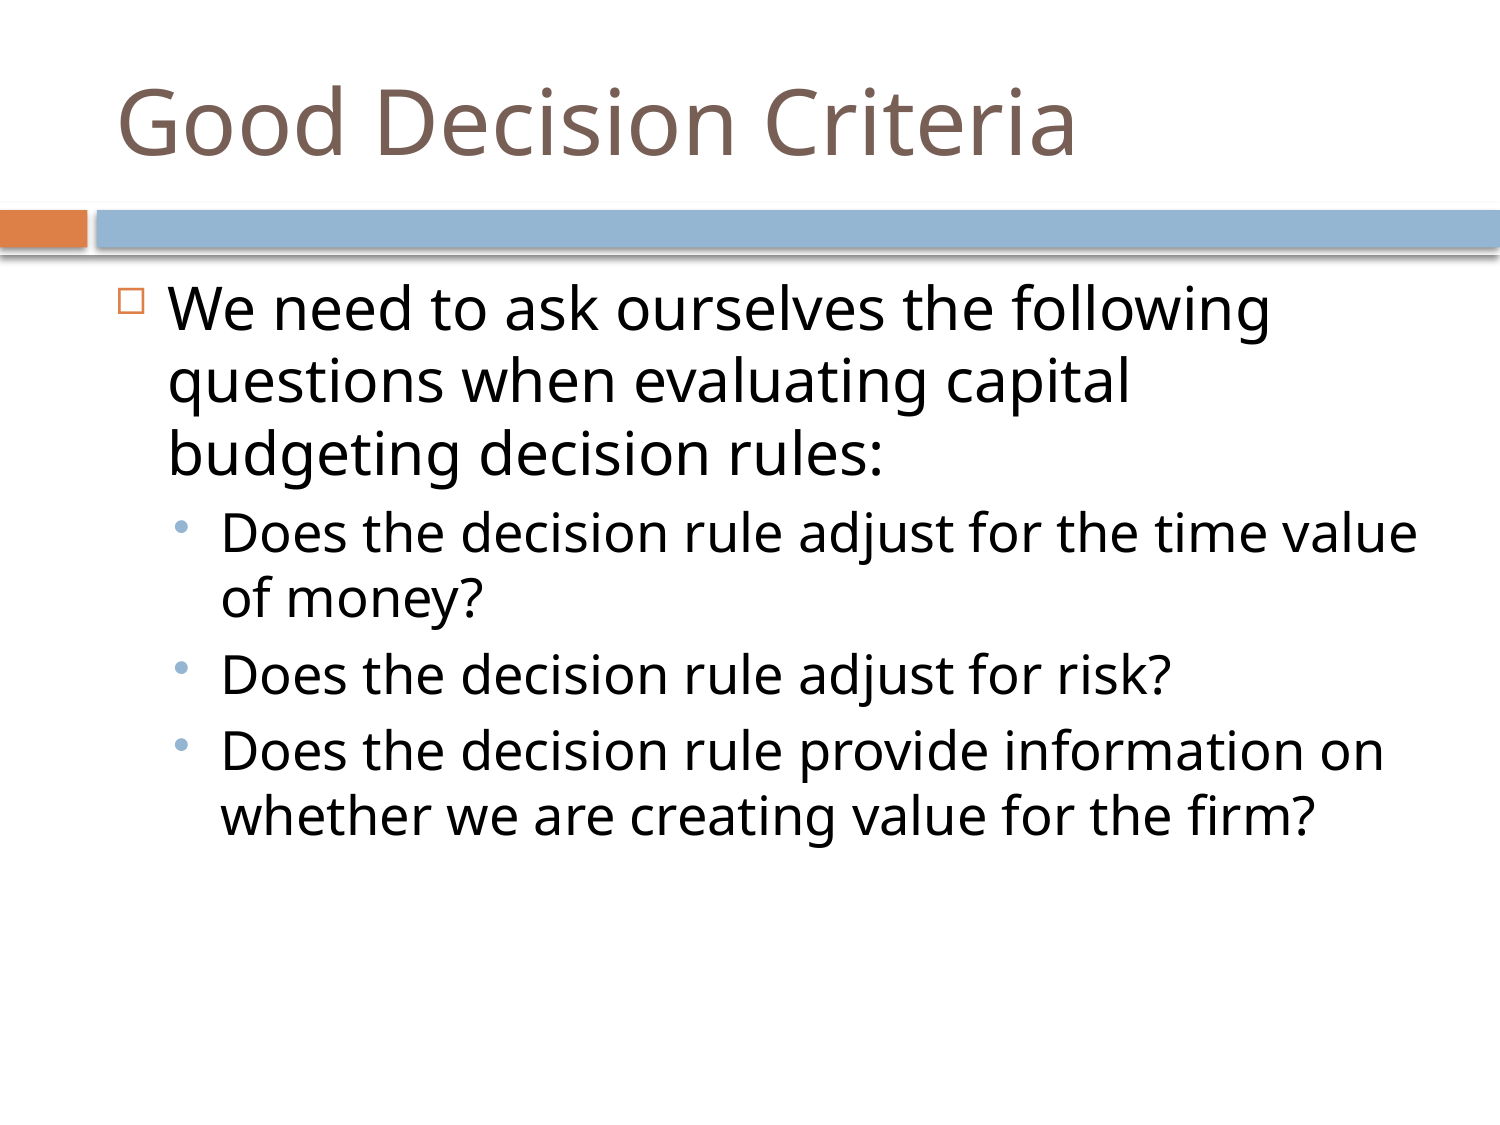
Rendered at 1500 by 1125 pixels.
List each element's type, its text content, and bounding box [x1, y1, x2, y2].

list We need to ask ourselves the following questions when evaluating capital budgeting decision rules: Does the decision rule adjust for the time value of money? Does the decision rule adjust for risk? Does the decision rule provide information on whether we are creating value for the firm? [100, 262, 1438, 1000]
title Good Decision Criteria [100, 37, 1438, 200]
